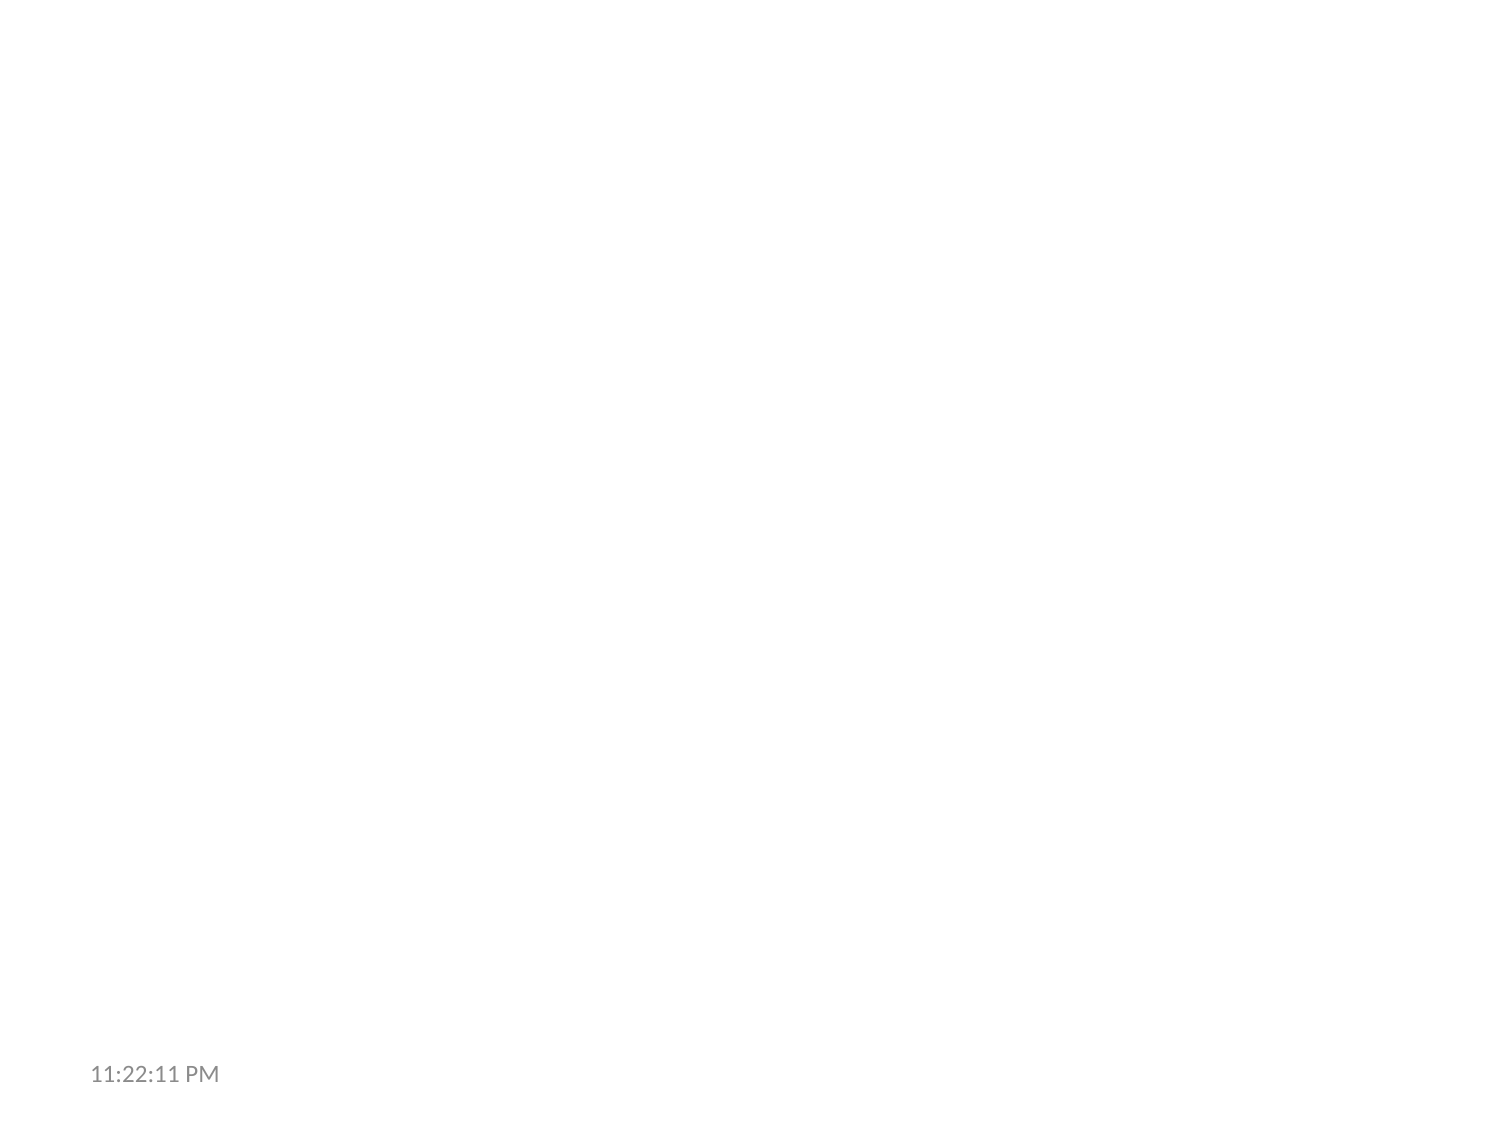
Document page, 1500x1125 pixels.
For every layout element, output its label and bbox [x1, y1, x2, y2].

slide_number [75, 1042, 425, 1103]
